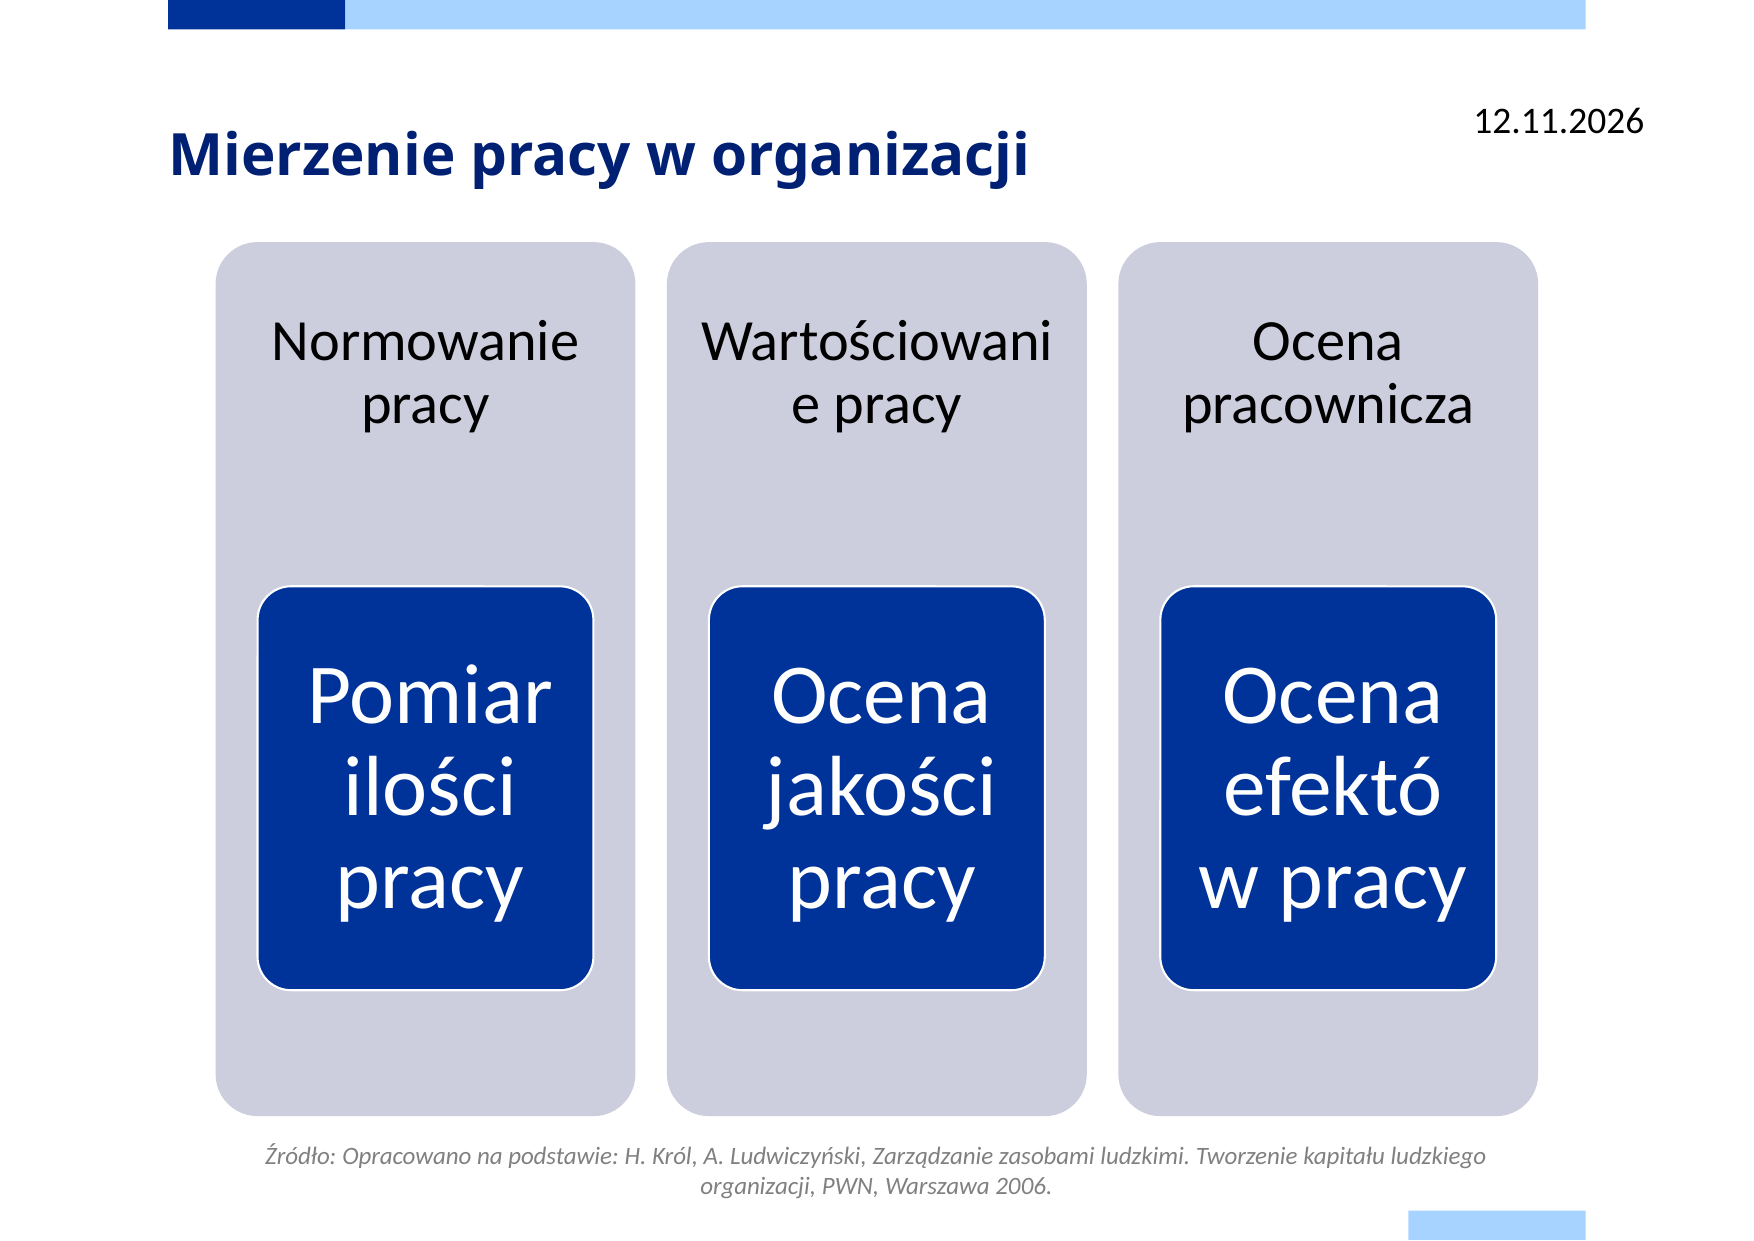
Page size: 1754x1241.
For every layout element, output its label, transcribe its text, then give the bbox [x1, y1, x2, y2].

text_box Źródło: Opracowano na podstawie: H. Król, A. Ludwiczyński, Zarządzanie zasobami ludzkimi. Tworzenie kapitału ludzkiego organizacji, PWN, Warszawa 2006. [197, 1132, 1556, 1207]
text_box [215, 242, 1539, 1117]
title Mierzenie pracy w organizacji [168, 112, 1586, 290]
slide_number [1458, 88, 1754, 149]
